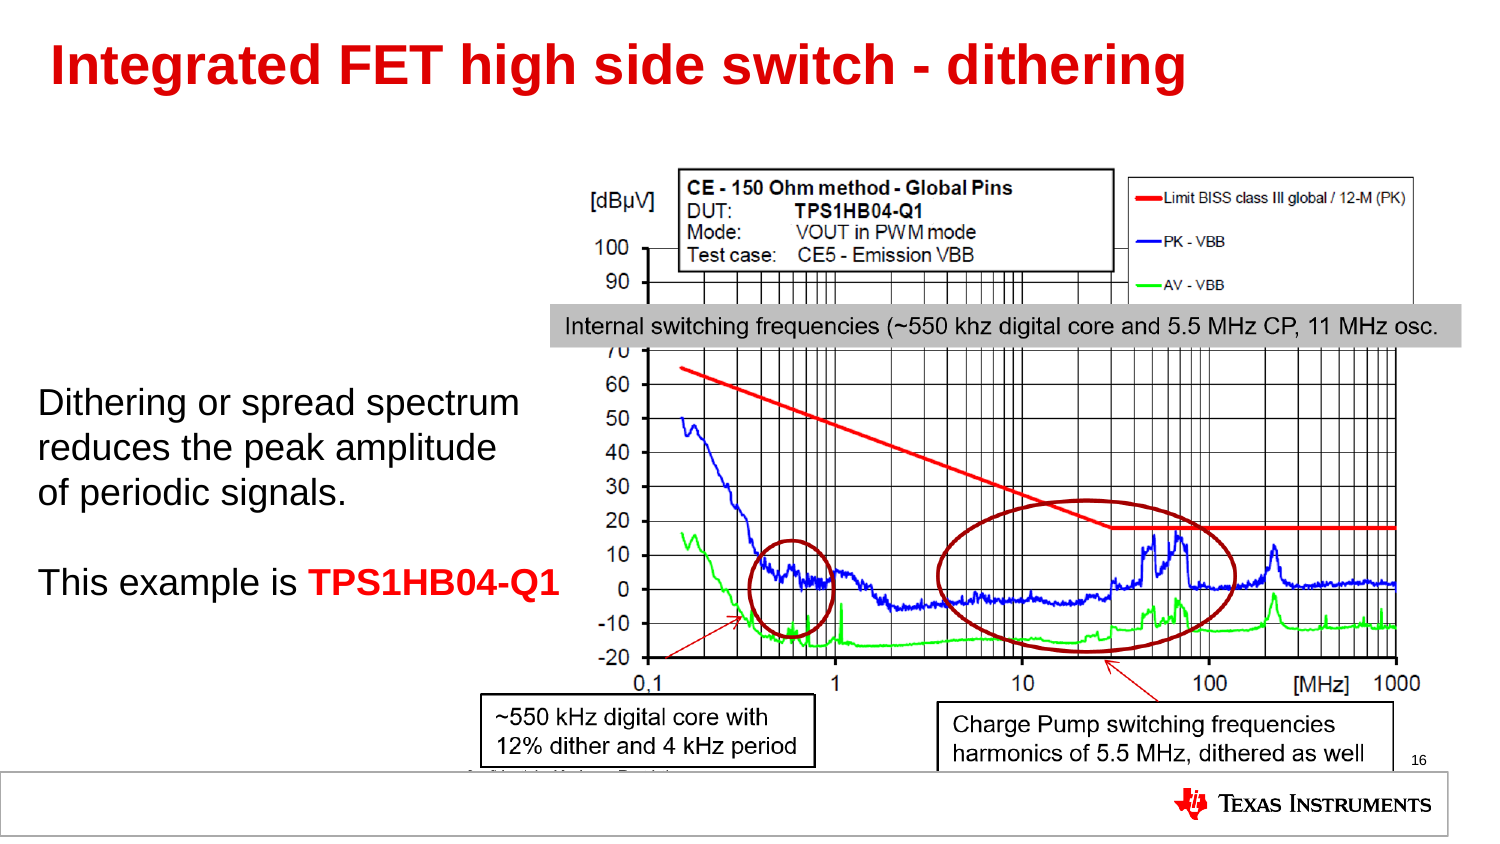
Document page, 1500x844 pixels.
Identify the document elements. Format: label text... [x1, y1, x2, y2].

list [468, 161, 1472, 771]
picture [1174, 788, 1431, 820]
title Integrated FET high side switch - dithering [37, 17, 1426, 119]
text_box Dithering or spread spectrum reduces the peak amplitude of periodic signals. This example is TPS1HB04-Q1 [22, 370, 463, 611]
